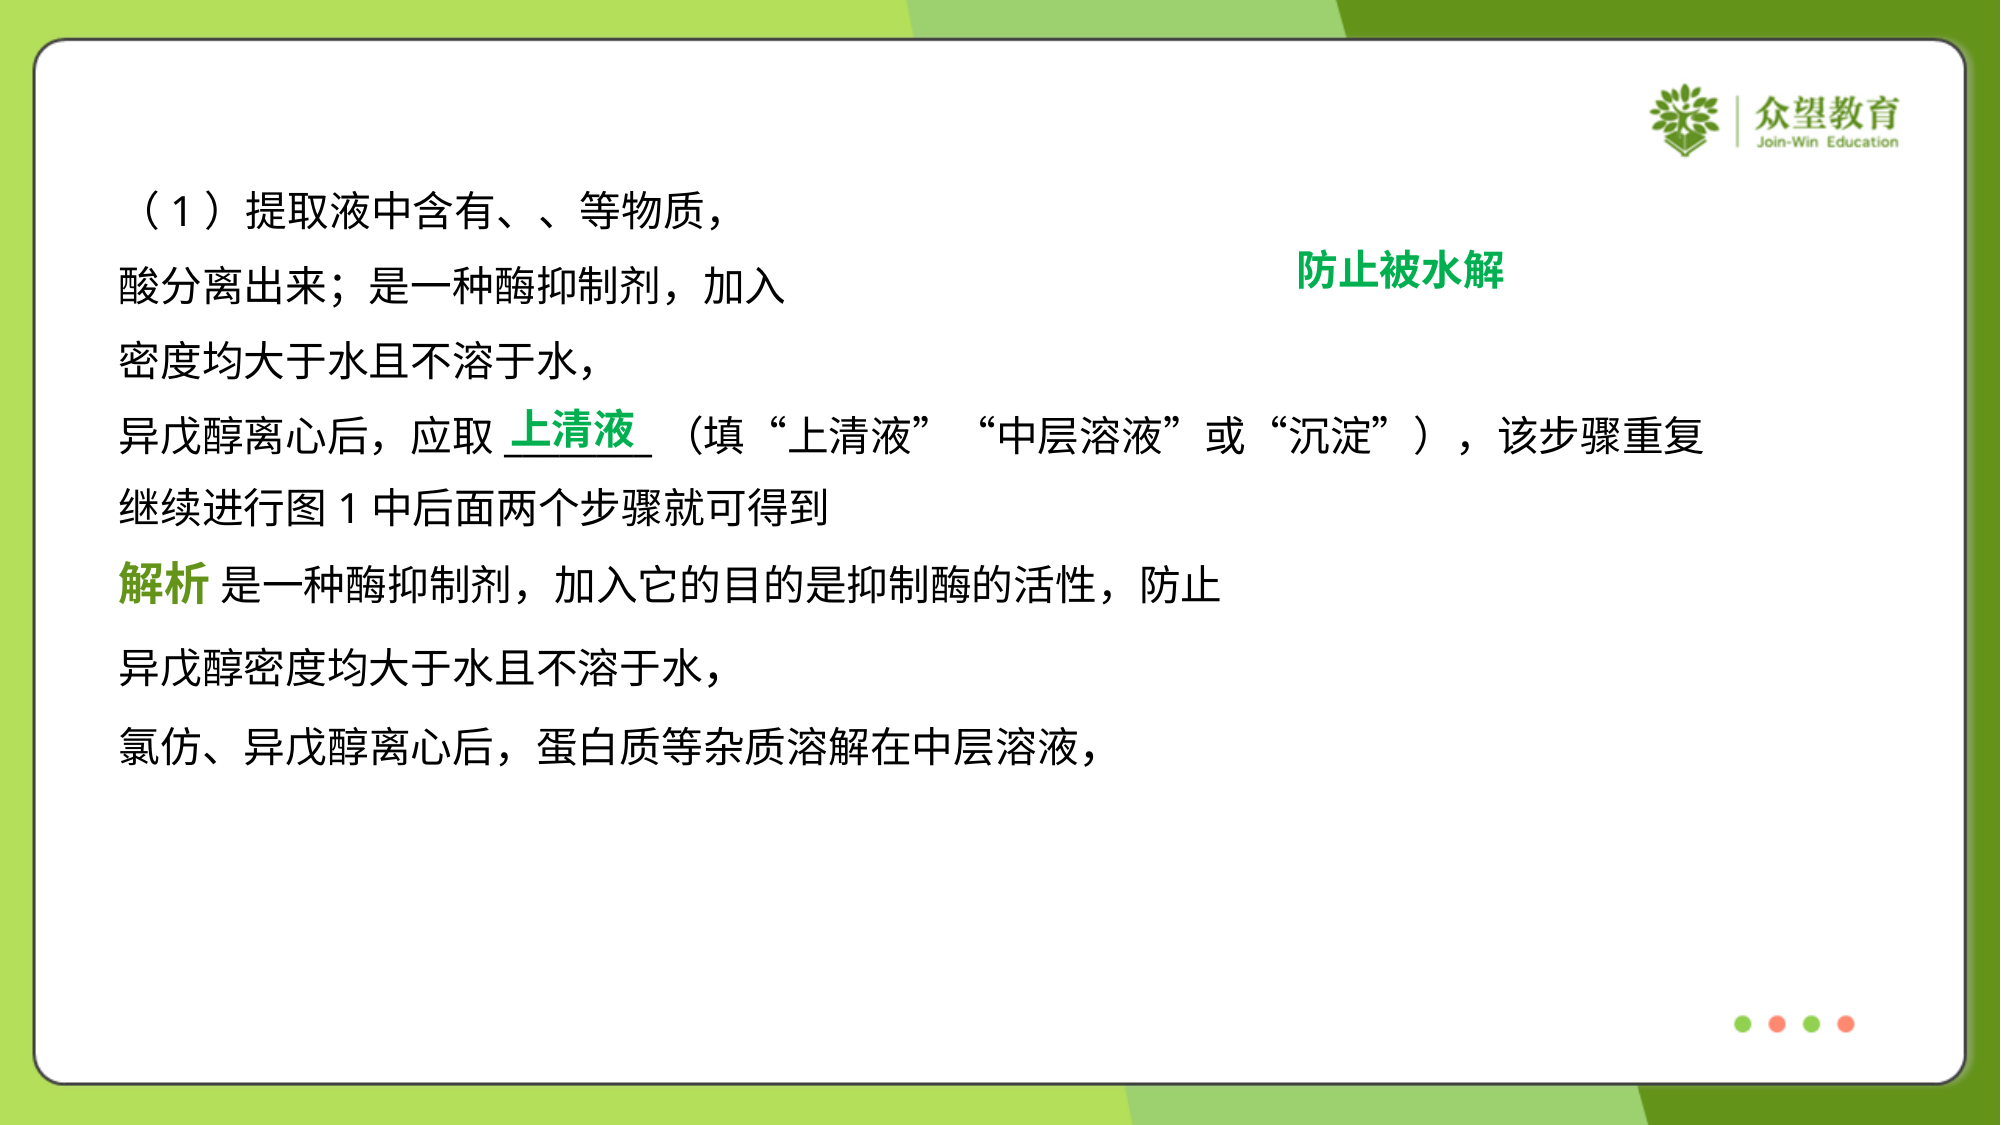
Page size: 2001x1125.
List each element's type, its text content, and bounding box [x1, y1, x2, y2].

picture [0, 0, 2000, 1125]
text_box 上清液 [495, 378, 651, 446]
